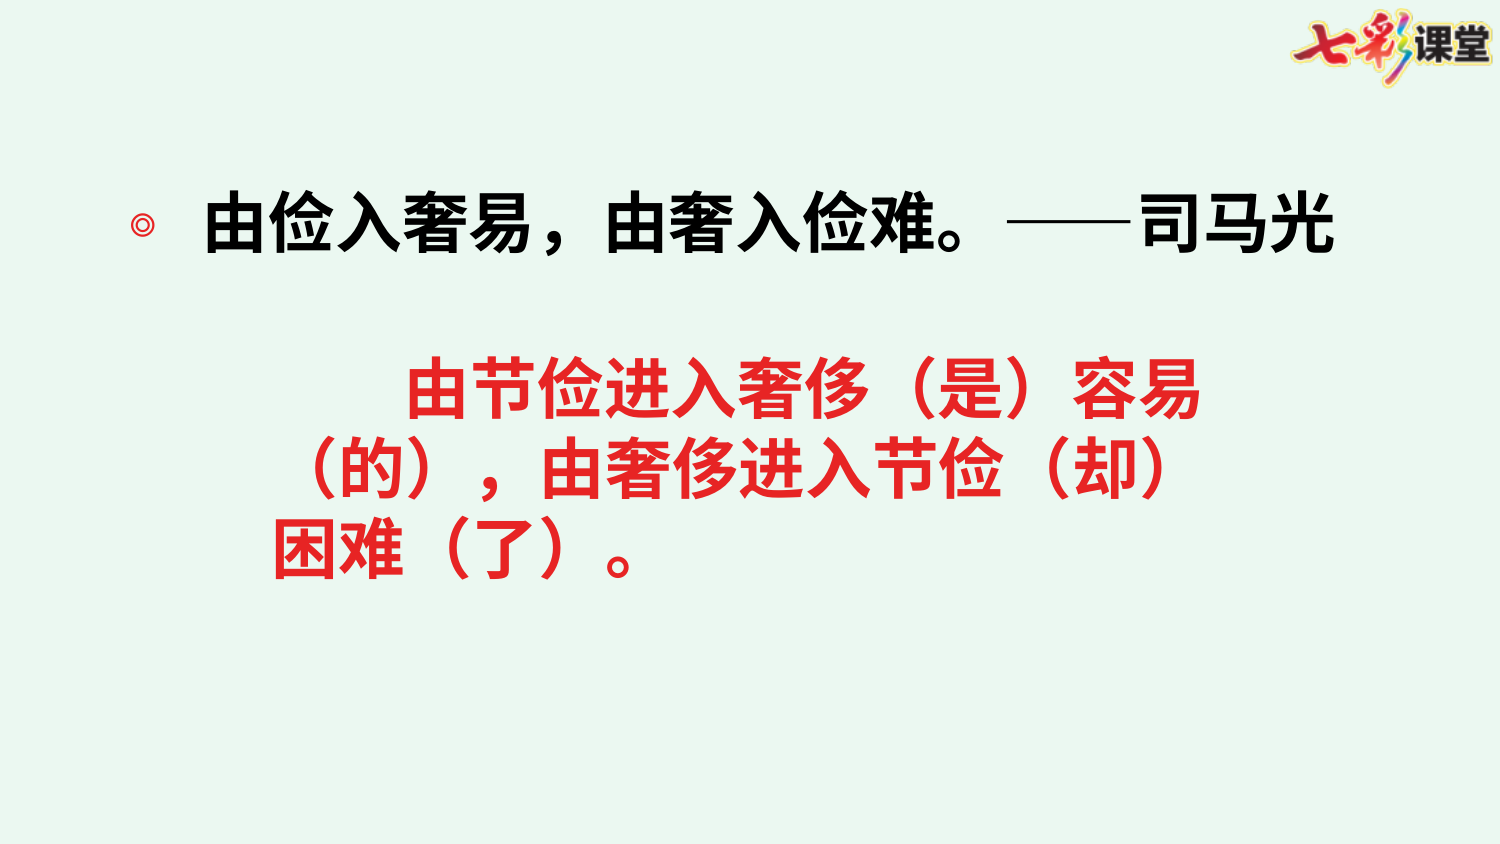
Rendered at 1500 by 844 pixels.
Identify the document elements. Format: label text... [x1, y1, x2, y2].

picture [1289, 8, 1495, 89]
text_box 由节俭进入奢侈（是）容易（的），由奢侈进入节俭（却）困难（了）。 [256, 339, 1256, 594]
text_box 由俭入奢易，由奢入俭难。——司马光 [112, 173, 1400, 269]
